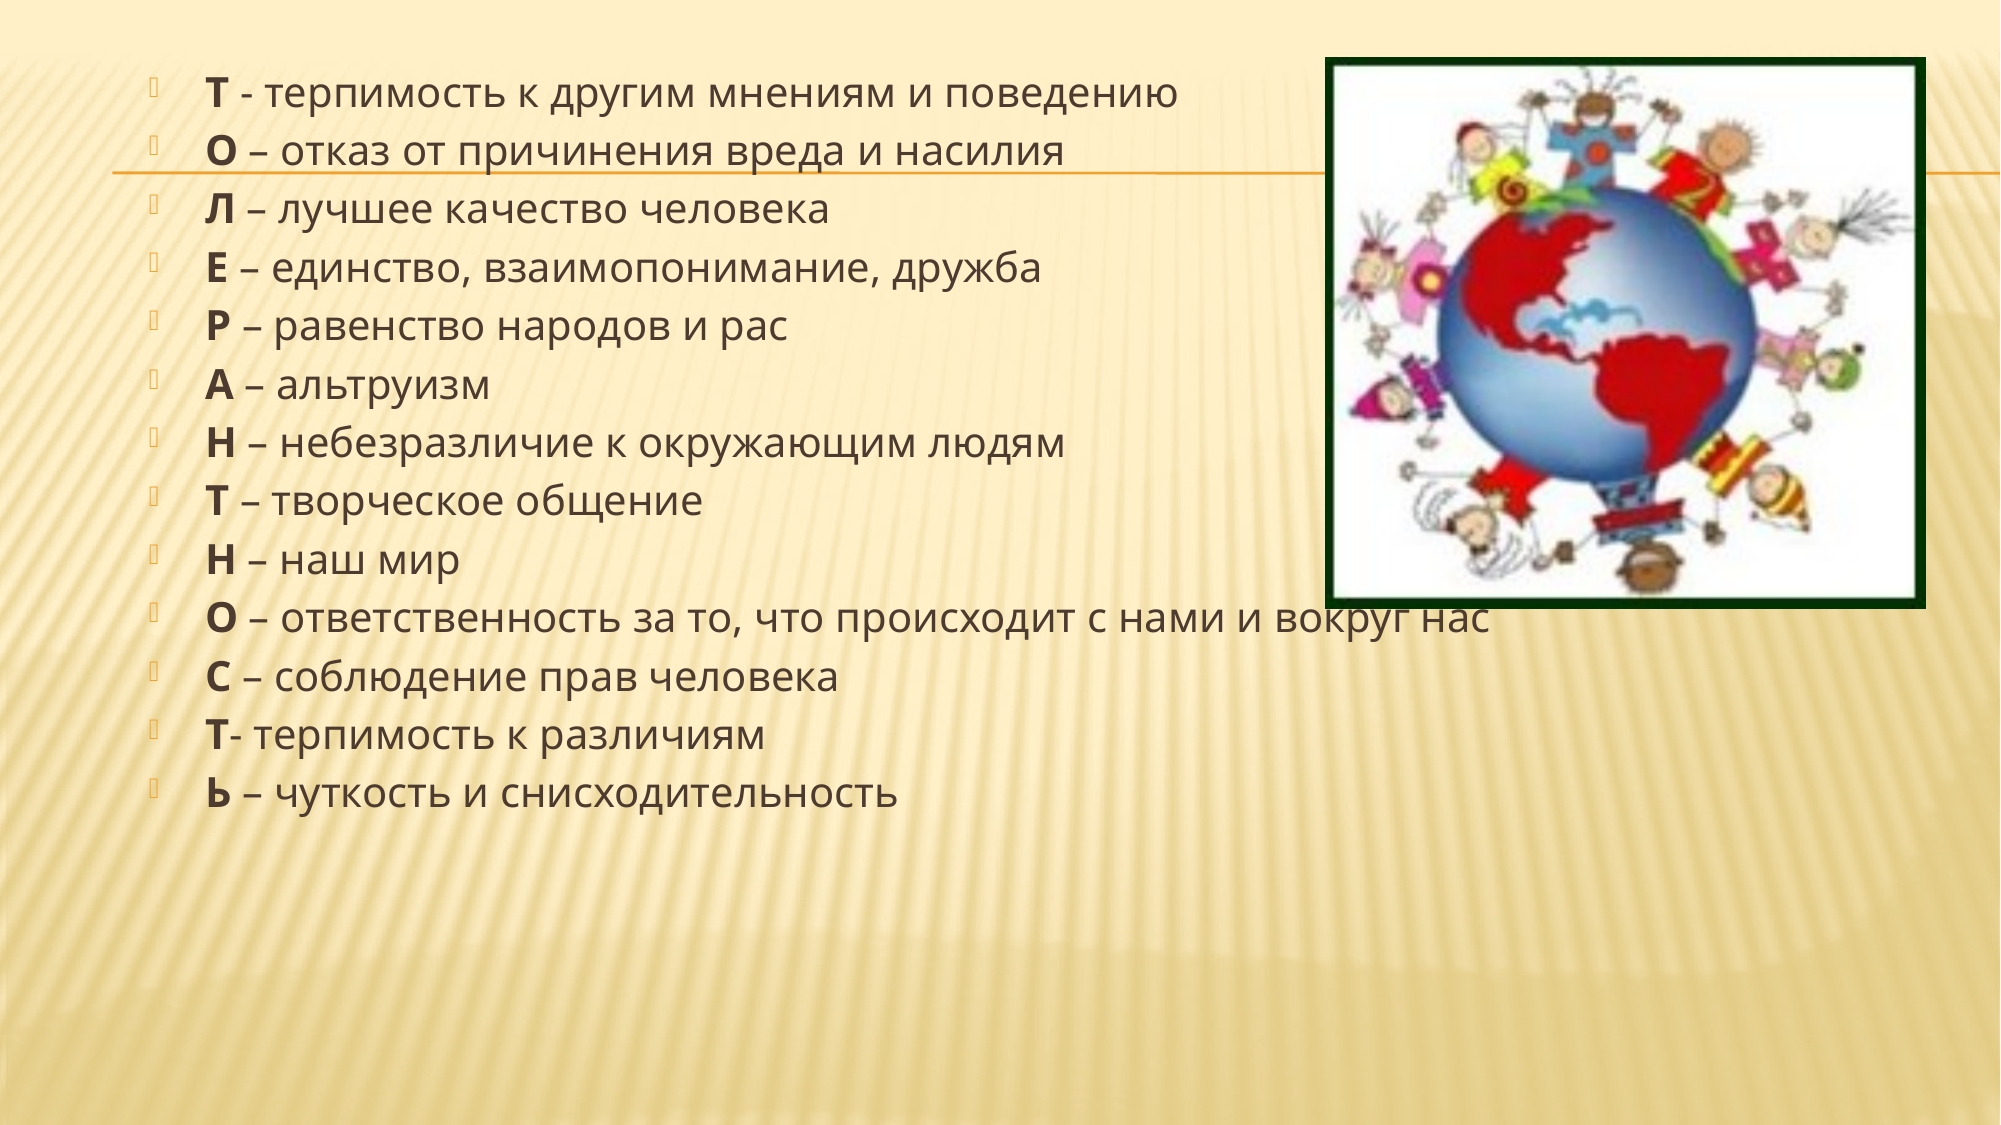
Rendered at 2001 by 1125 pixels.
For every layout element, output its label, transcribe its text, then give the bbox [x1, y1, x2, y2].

list Т - терпимость к другим мнениям и поведению О – отказ от причинения вреда и насилия Л – лучшее качество человека Е – единство, взаимопонимание, дружба Р – равенство народов и рас А – альтруизм Н – небезразличие к окружающим людям Т – творческое общение Н – наш мир О – ответственность за то, что происходит с нами и вокруг нас С – соблюдение прав человека Т- терпимость к различиям Ь – чуткость и снисходительность [134, 57, 1860, 1013]
picture [1324, 57, 1926, 609]
